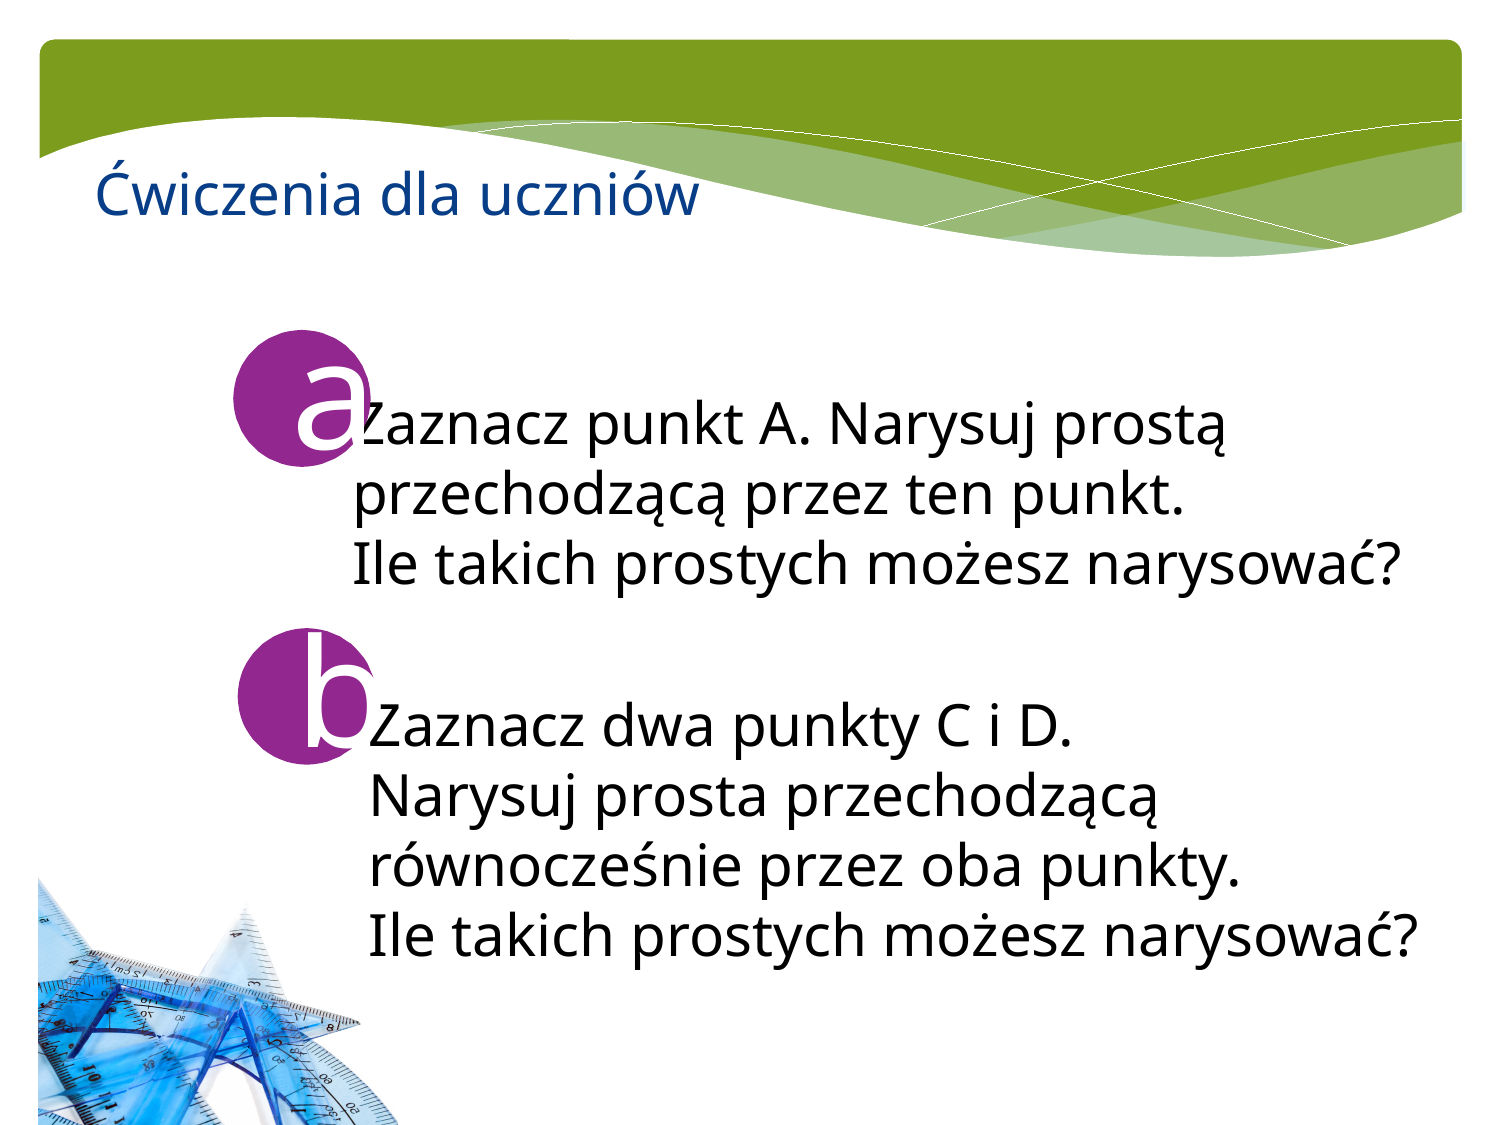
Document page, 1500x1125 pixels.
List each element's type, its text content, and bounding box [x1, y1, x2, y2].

text_box Zaznacz punkt A. Narysuj prostą przechodzącą przez ten punkt. Ile takich prostych możesz narysować? [337, 378, 1433, 604]
picture [38, 876, 398, 1125]
picture [232, 323, 371, 489]
text_box Zaznacz dwa punkty C i D. Narysuj prosta przechodzącą równocześnie przez oba punkty. Ile takich prostych możesz narysować? [353, 681, 1434, 976]
title Ćwiczenia dla uczniów [79, 149, 1380, 250]
picture [237, 621, 384, 787]
